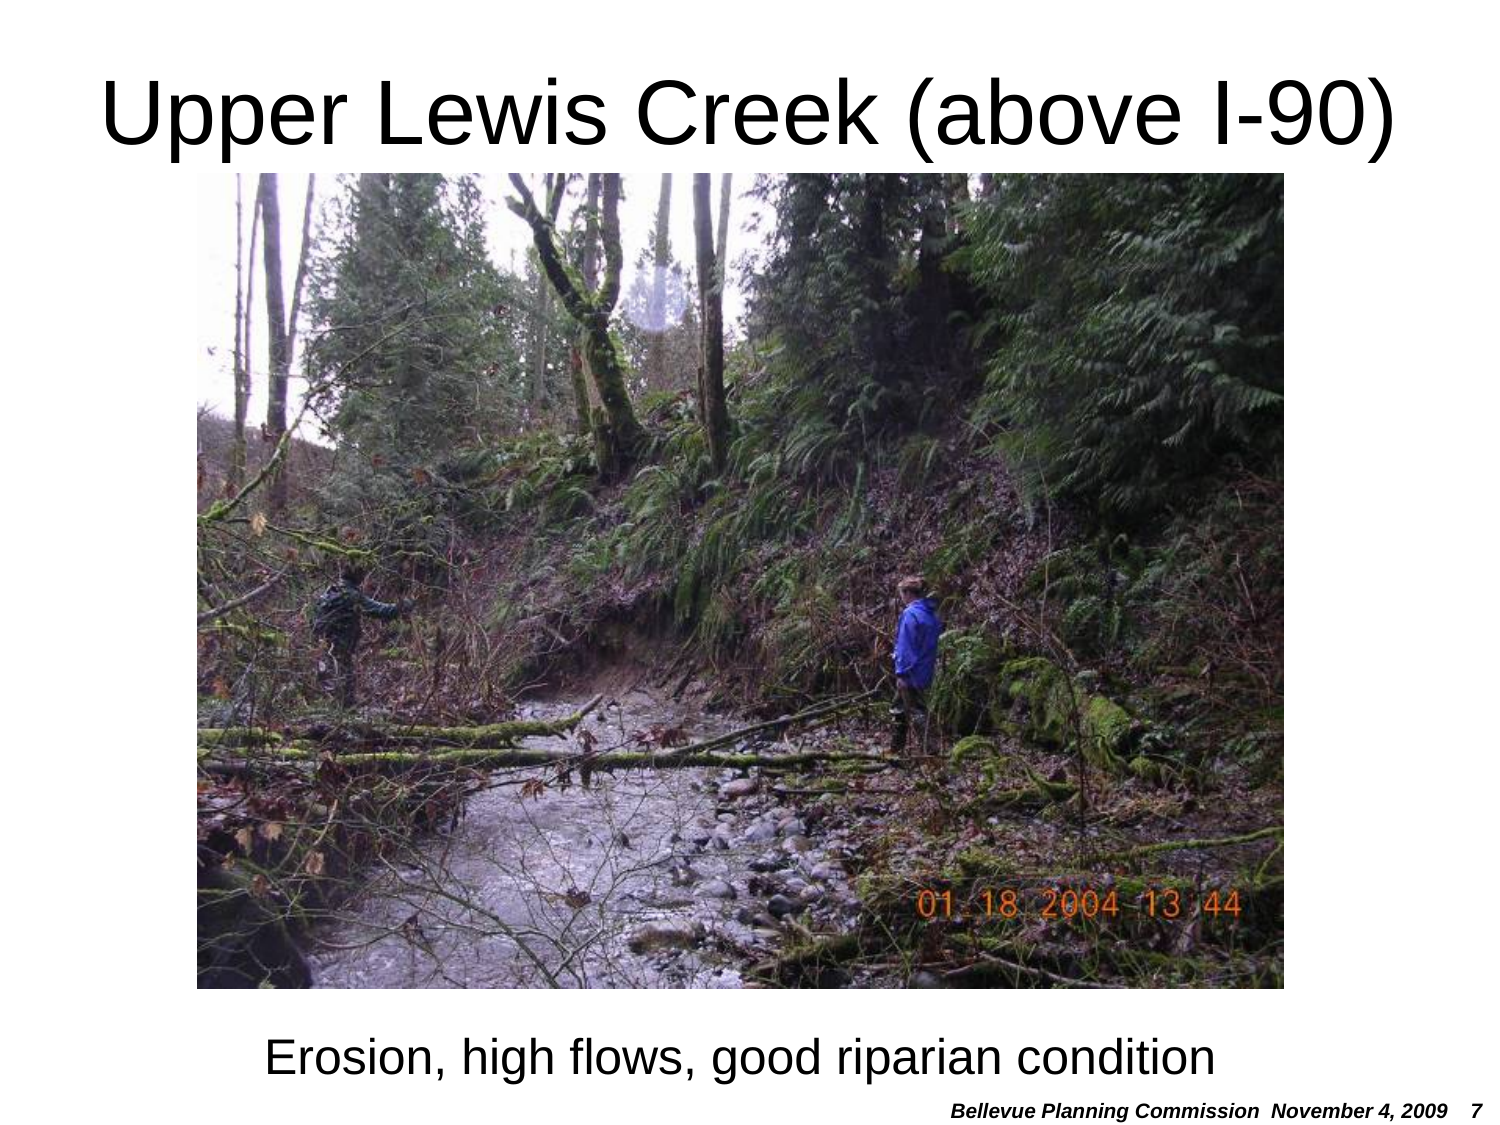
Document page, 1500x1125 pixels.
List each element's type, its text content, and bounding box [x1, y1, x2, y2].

picture [197, 173, 1284, 989]
text_box Erosion, high flows, good riparian condition [249, 1017, 1232, 1093]
title Upper Lewis Creek (above I-90) [75, 45, 1425, 233]
